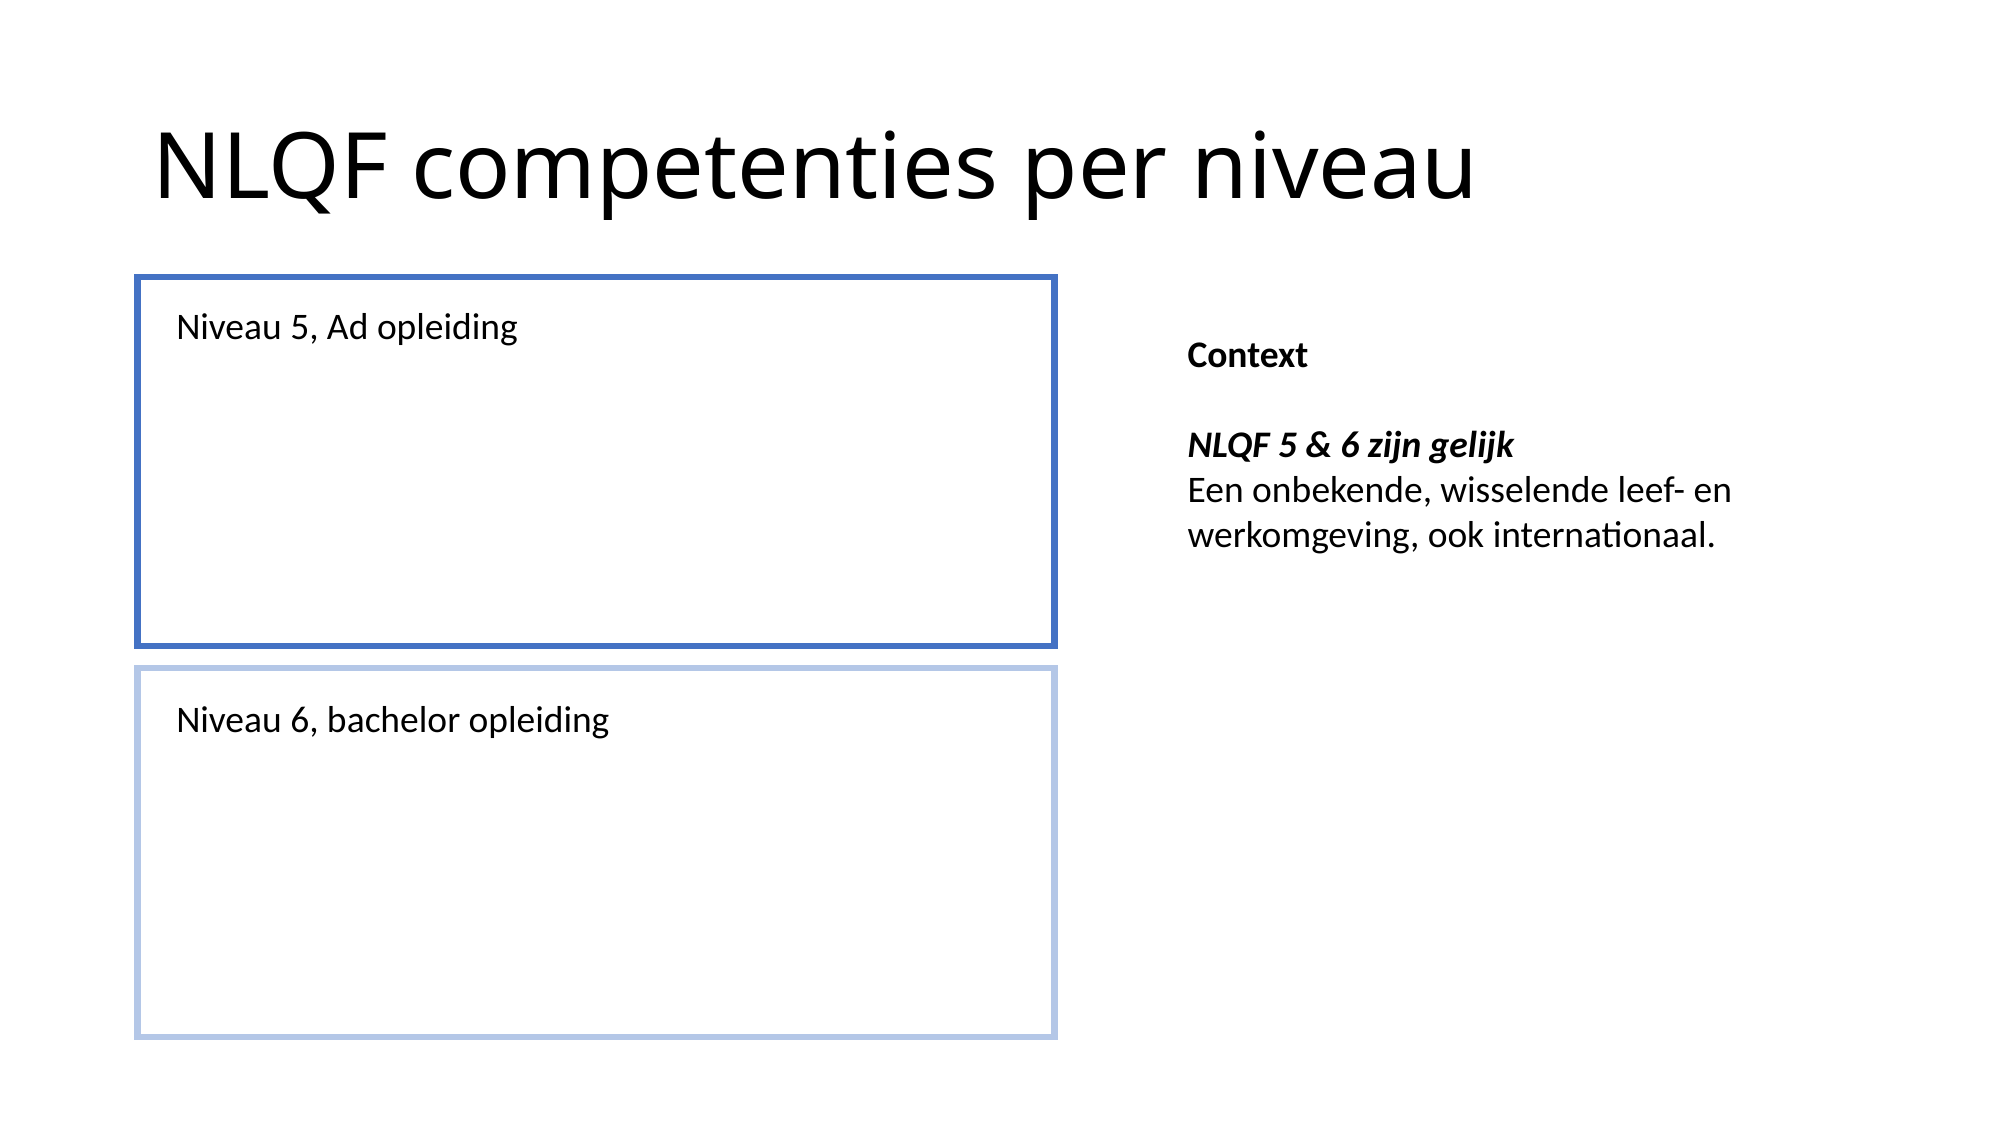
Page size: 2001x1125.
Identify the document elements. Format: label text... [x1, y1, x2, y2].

text_box [136, 667, 1056, 1038]
text_box Context NLQF 5 & 6 zijn gelijk Een onbekende, wisselende leef- en werkomgeving, ook internationaal. [1173, 323, 1863, 653]
text_box [136, 276, 1056, 647]
text_box Niveau 5, Ad opleiding [161, 294, 584, 355]
text_box Niveau 6, bachelor opleiding [161, 687, 647, 748]
title NLQF competenties per niveau [137, 59, 1863, 278]
